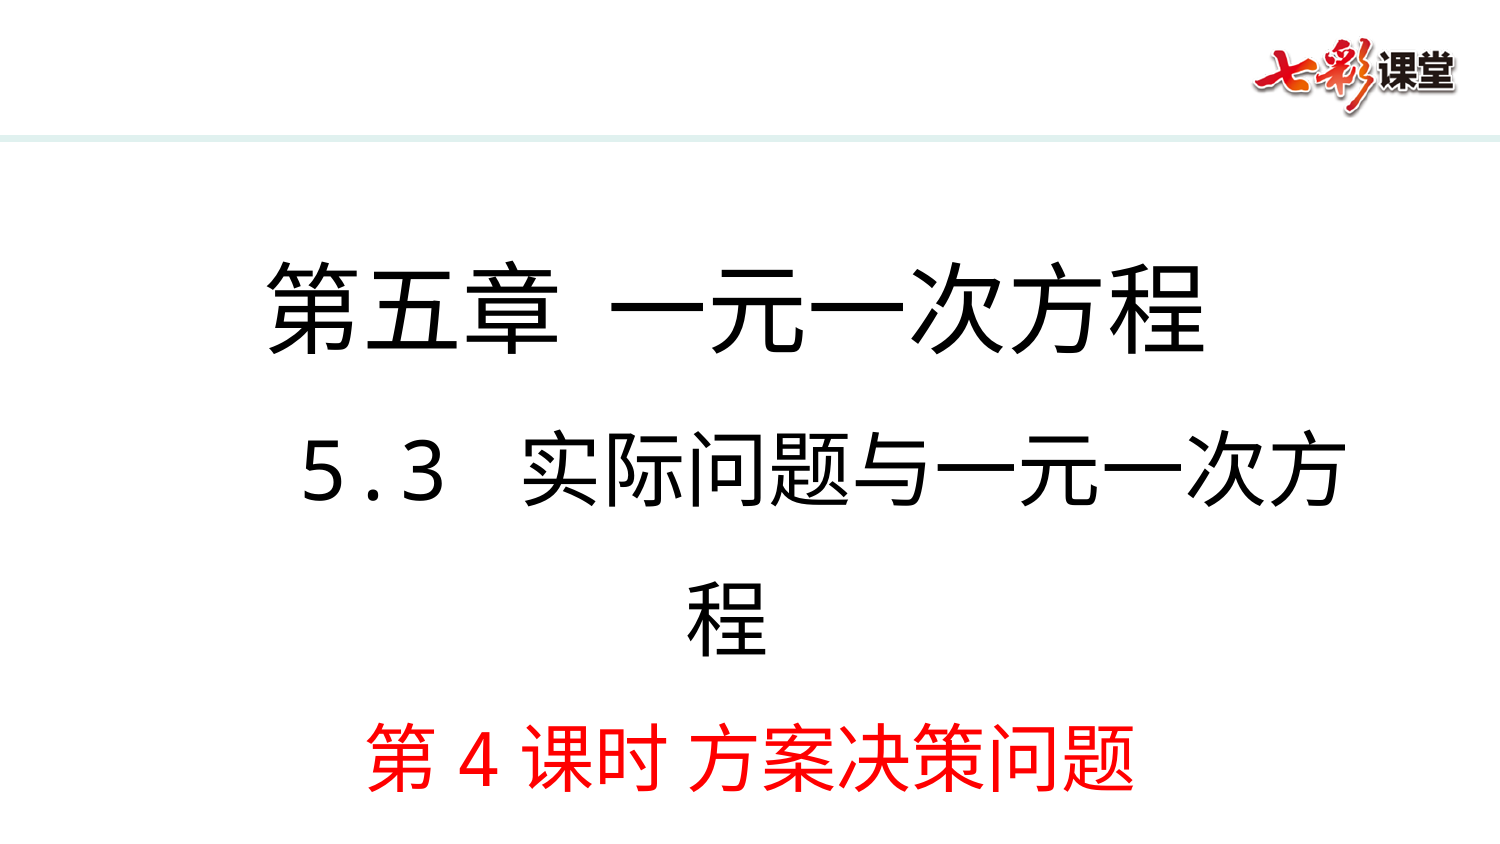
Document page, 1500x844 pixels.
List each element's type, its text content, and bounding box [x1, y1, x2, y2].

picture [1249, 32, 1461, 118]
text_box 第五章 一元一次方程 5.3 实际问题与一元一次方程 第4课时 方案决策问题 [93, 179, 1406, 810]
